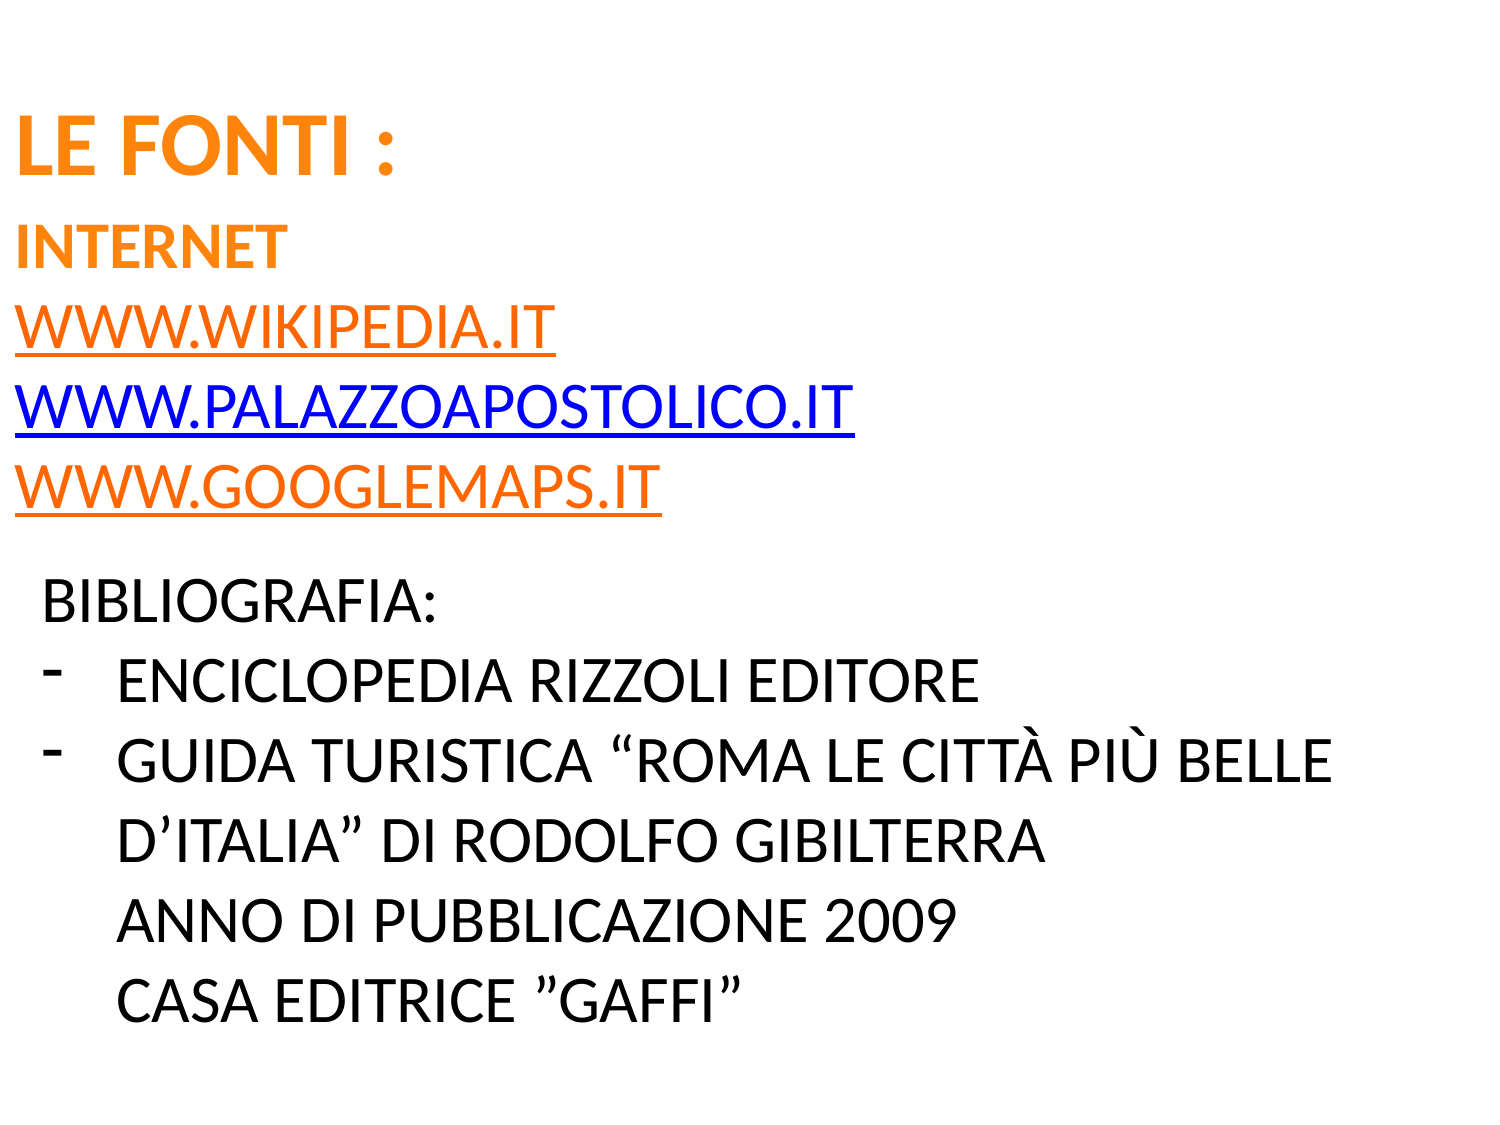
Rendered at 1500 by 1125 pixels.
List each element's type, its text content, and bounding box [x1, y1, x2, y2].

text_box BIBLIOGRAFIA: ENCICLOPEDIA RIZZOLI EDITORE GUIDA TURISTICA “ROMA LE CITTÀ PIÙ BELLE D’ITALIA” DI RODOLFO GIBILTERRA ANNO DI PUBBLICAZIONE 2009 CASA EDITRICE ”GAFFI” [26, 548, 1500, 1044]
title LE FONTI : [0, 45, 1425, 195]
text_box INTERNET WWW.WIKIPEDIA.IT WWW.PALAZZOAPOSTOLICO.IT WWW.GOOGLEMAPS.IT [0, 195, 1425, 690]
